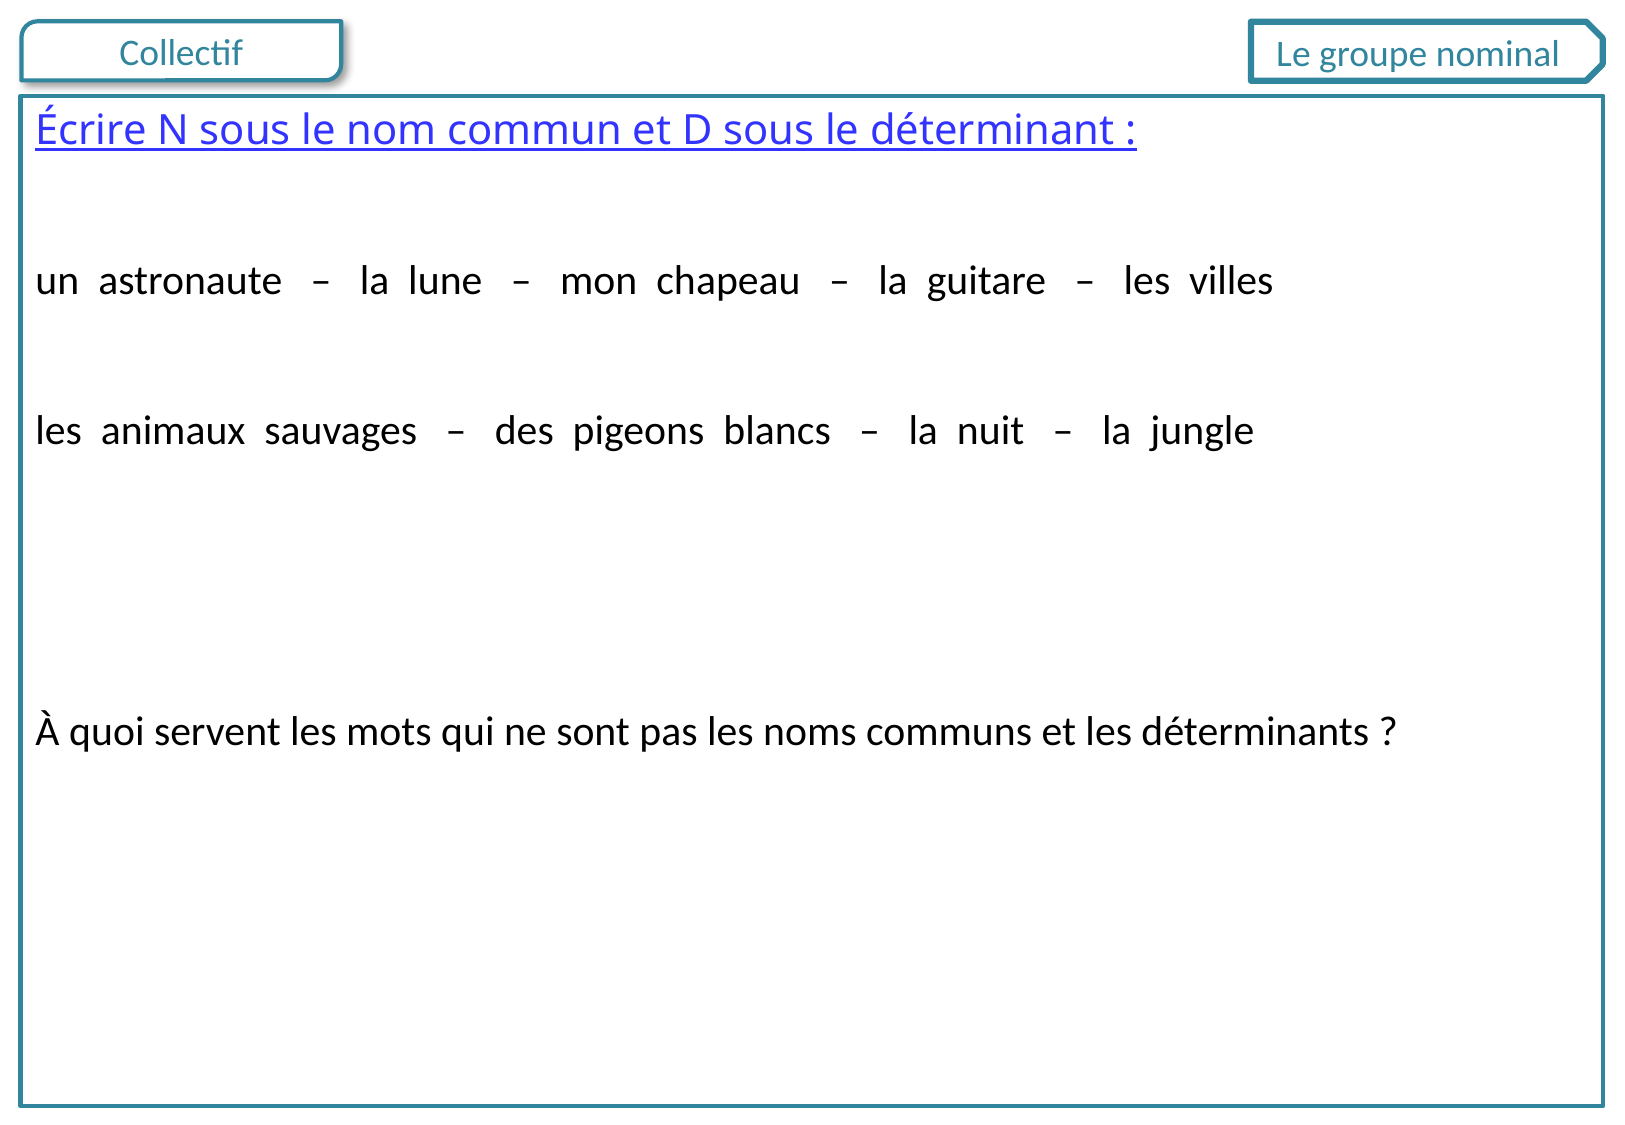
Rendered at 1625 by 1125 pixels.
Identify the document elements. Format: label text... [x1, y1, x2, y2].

list Écrire N sous le nom commun et D sous le déterminant : un astronaute – la lune – mon chapeau – la guitare – les villes les animaux sauvages – des pigeons blancs – la nuit – la jungle À quoi servent les mots qui ne sont pas les noms communs et les déterminants ? [18, 94, 1605, 1108]
list Le groupe nominal [1251, 21, 1585, 81]
